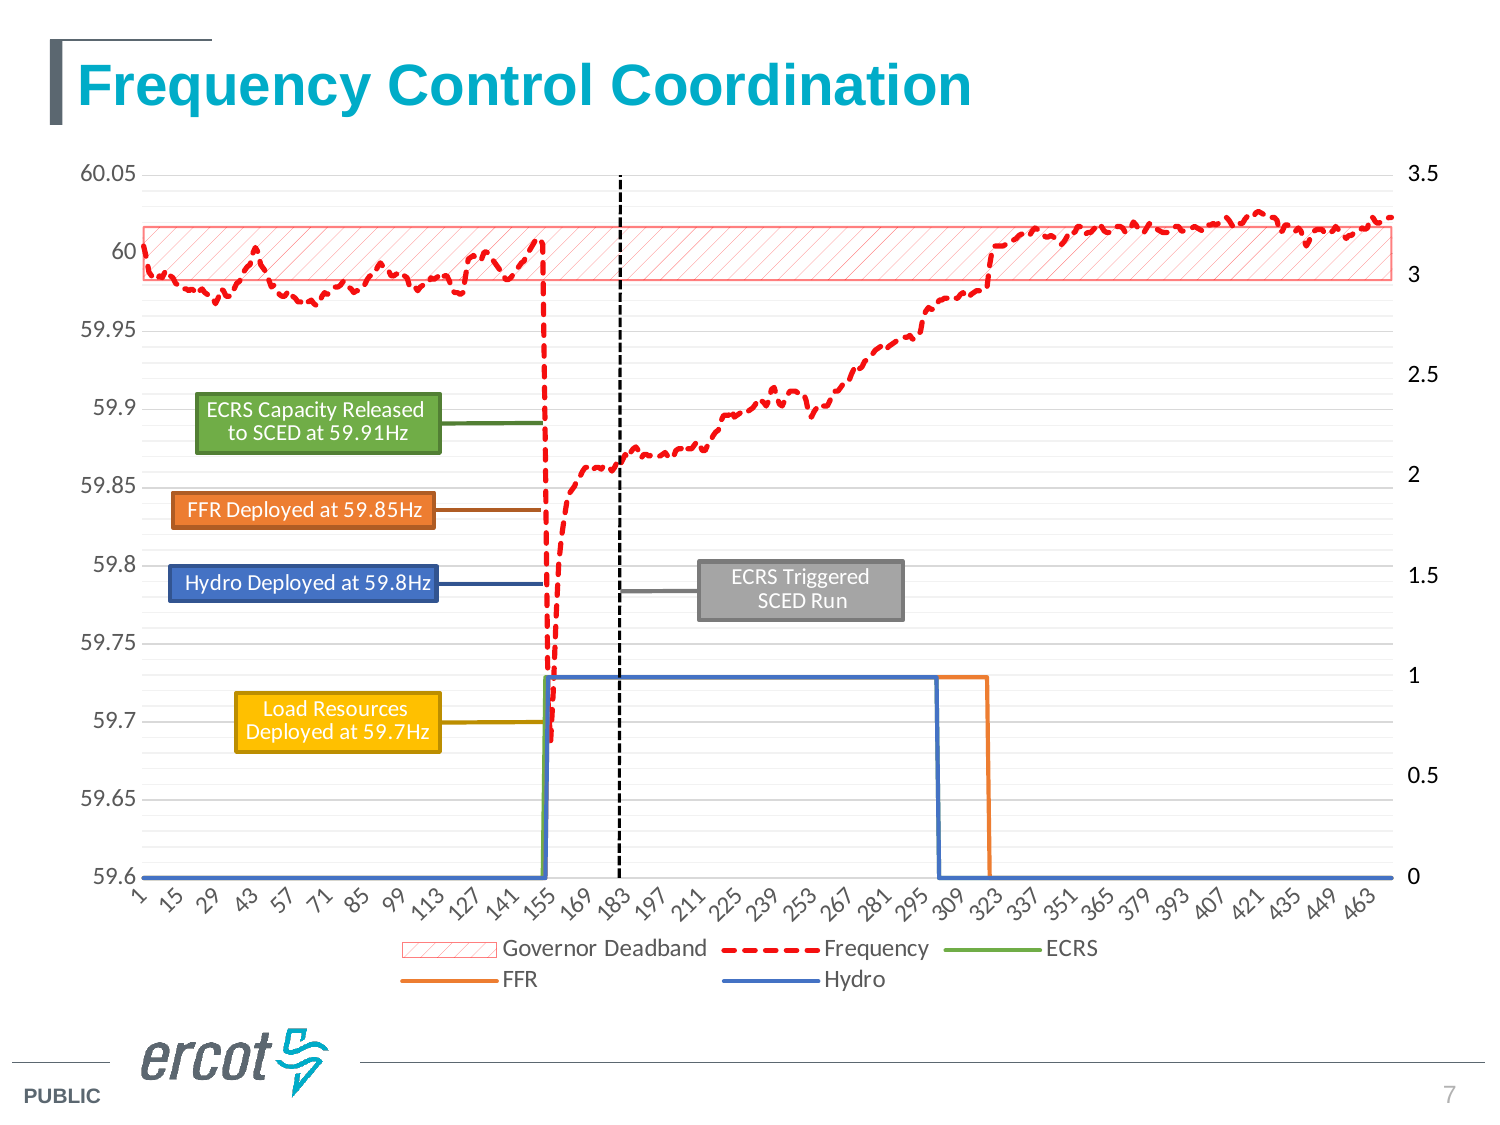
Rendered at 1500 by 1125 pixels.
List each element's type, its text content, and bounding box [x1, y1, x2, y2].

slide_number 7 [1412, 1076, 1488, 1112]
title Frequency Control Coordination [62, 39, 1450, 125]
picture [137, 1024, 332, 1100]
chart [49, 149, 1451, 1001]
